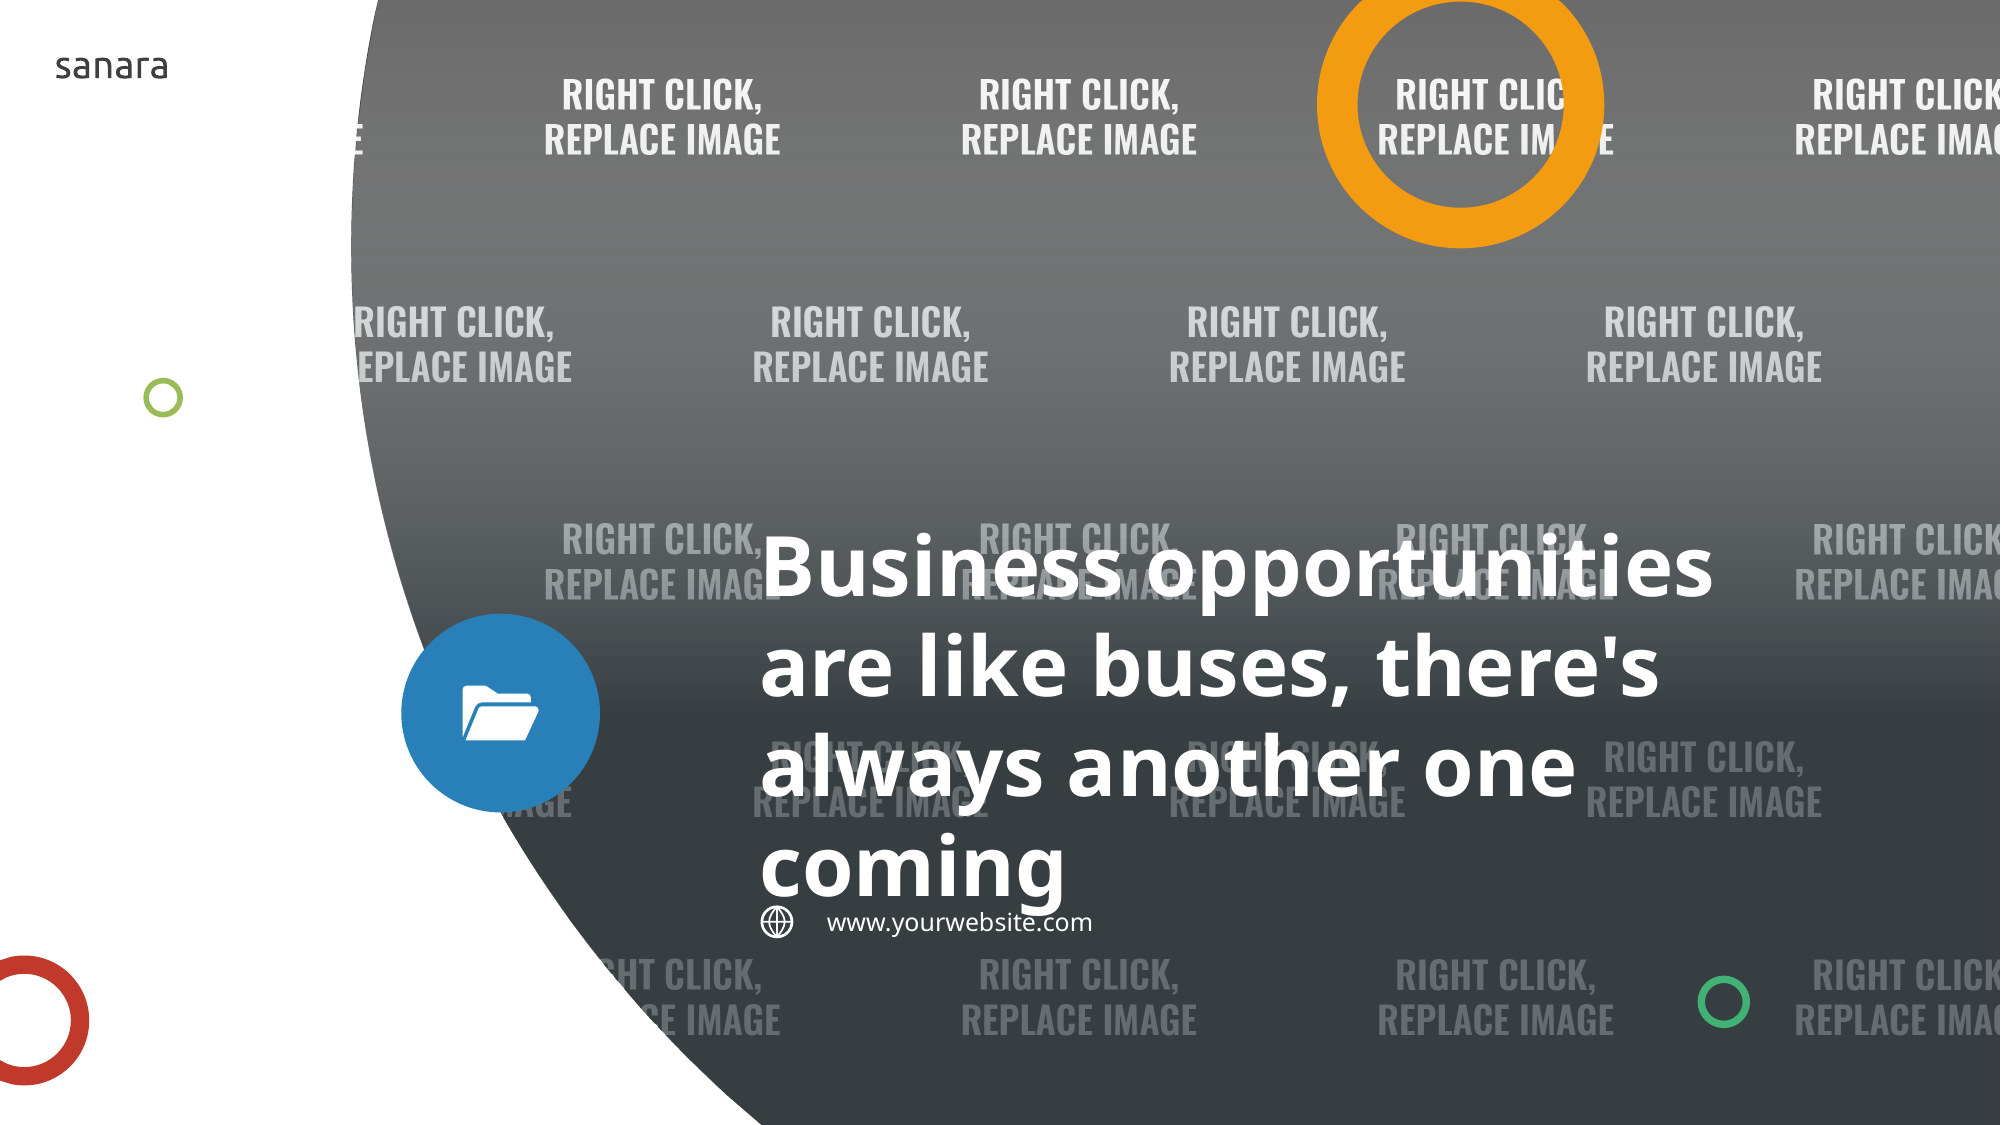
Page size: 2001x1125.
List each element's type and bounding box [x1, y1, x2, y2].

text_box [56, 57, 167, 79]
text_box [142, 376, 184, 419]
text_box [0, 954, 91, 1087]
text_box [462, 685, 539, 741]
picture [351, 0, 2000, 1125]
